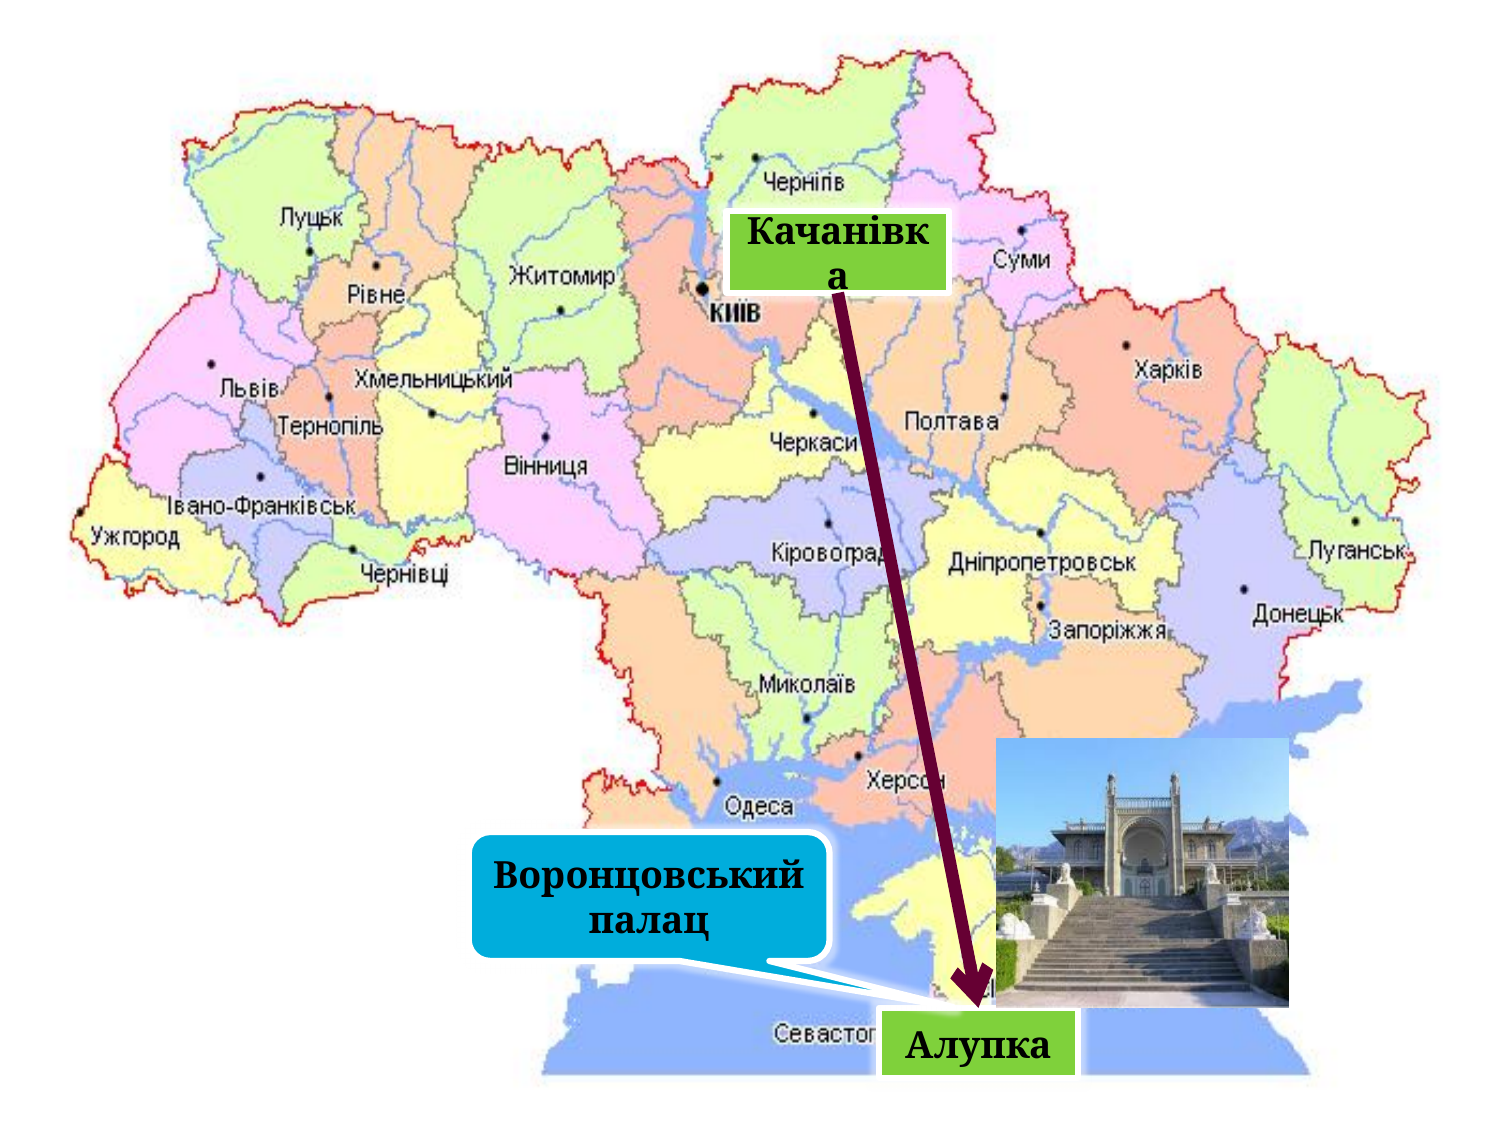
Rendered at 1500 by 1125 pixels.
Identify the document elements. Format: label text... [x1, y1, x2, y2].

text_box Замок Любарта [971, 725, 1275, 733]
picture [0, 0, 1500, 1125]
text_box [550, 579, 1267, 722]
